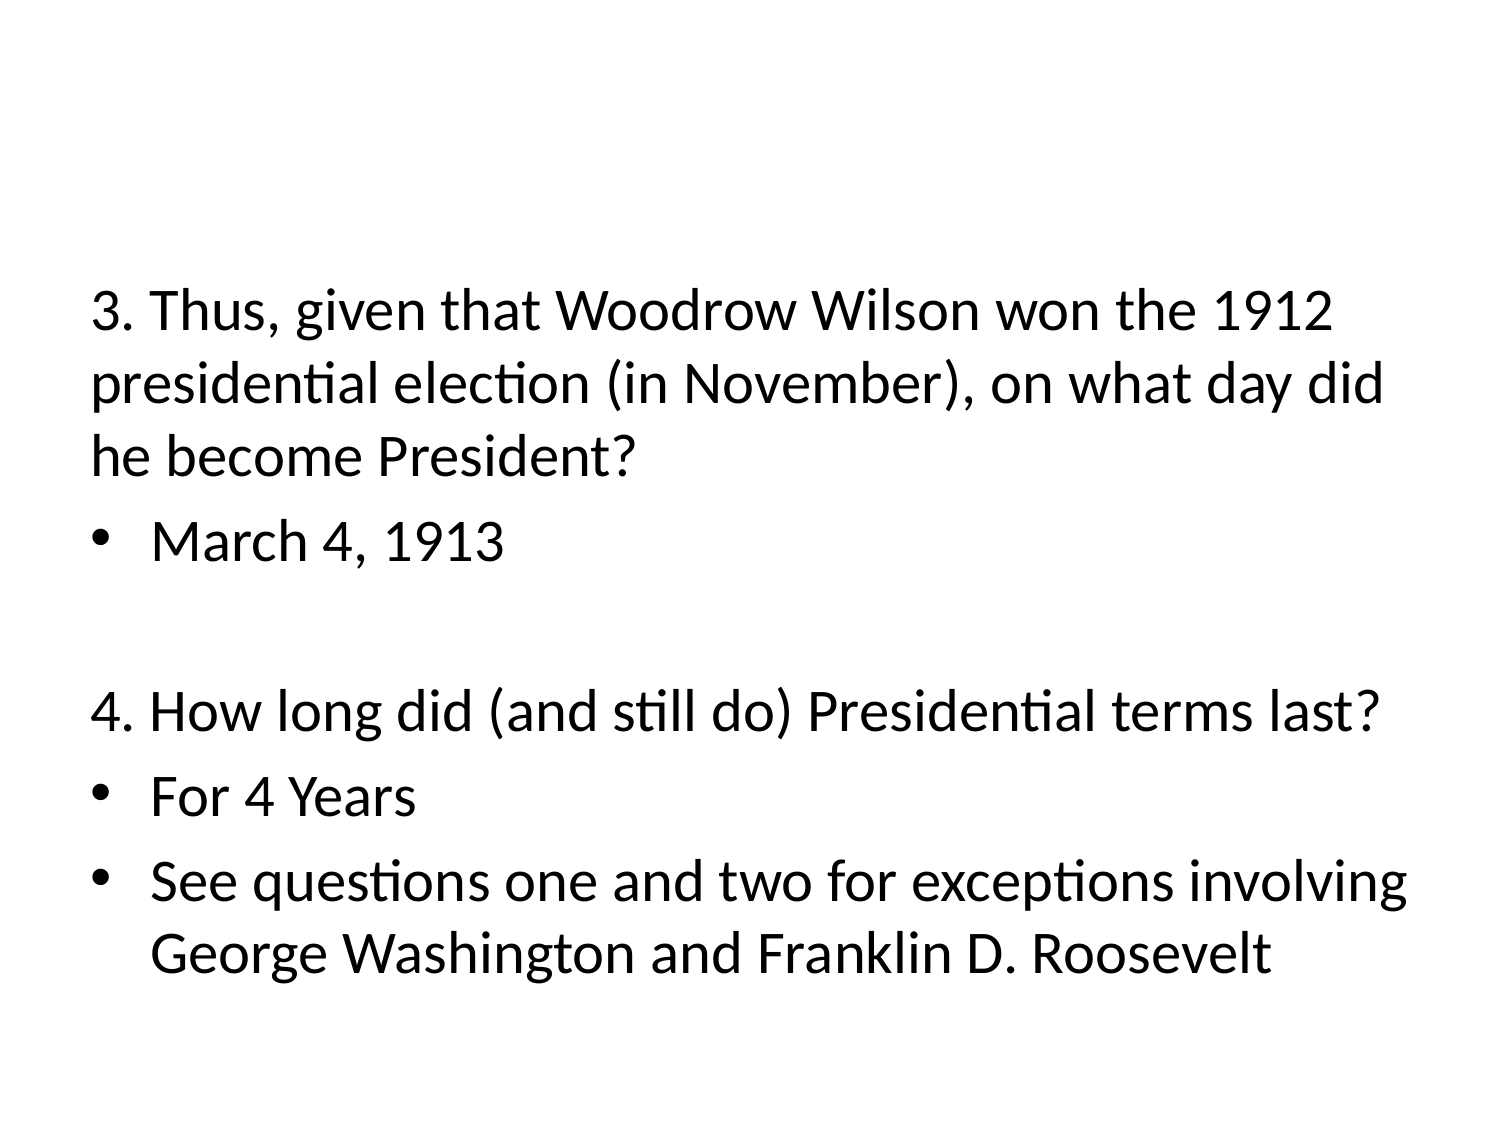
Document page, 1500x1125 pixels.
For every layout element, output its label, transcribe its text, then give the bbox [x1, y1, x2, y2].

list 3. Thus, given that Woodrow Wilson won the 1912 presidential election (in November), on what day did he become President? March 4, 1913 4. How long did (and still do) Presidential terms last? For 4 Years See questions one and two for exceptions involving George Washington and Franklin D. Roosevelt [75, 262, 1425, 1005]
